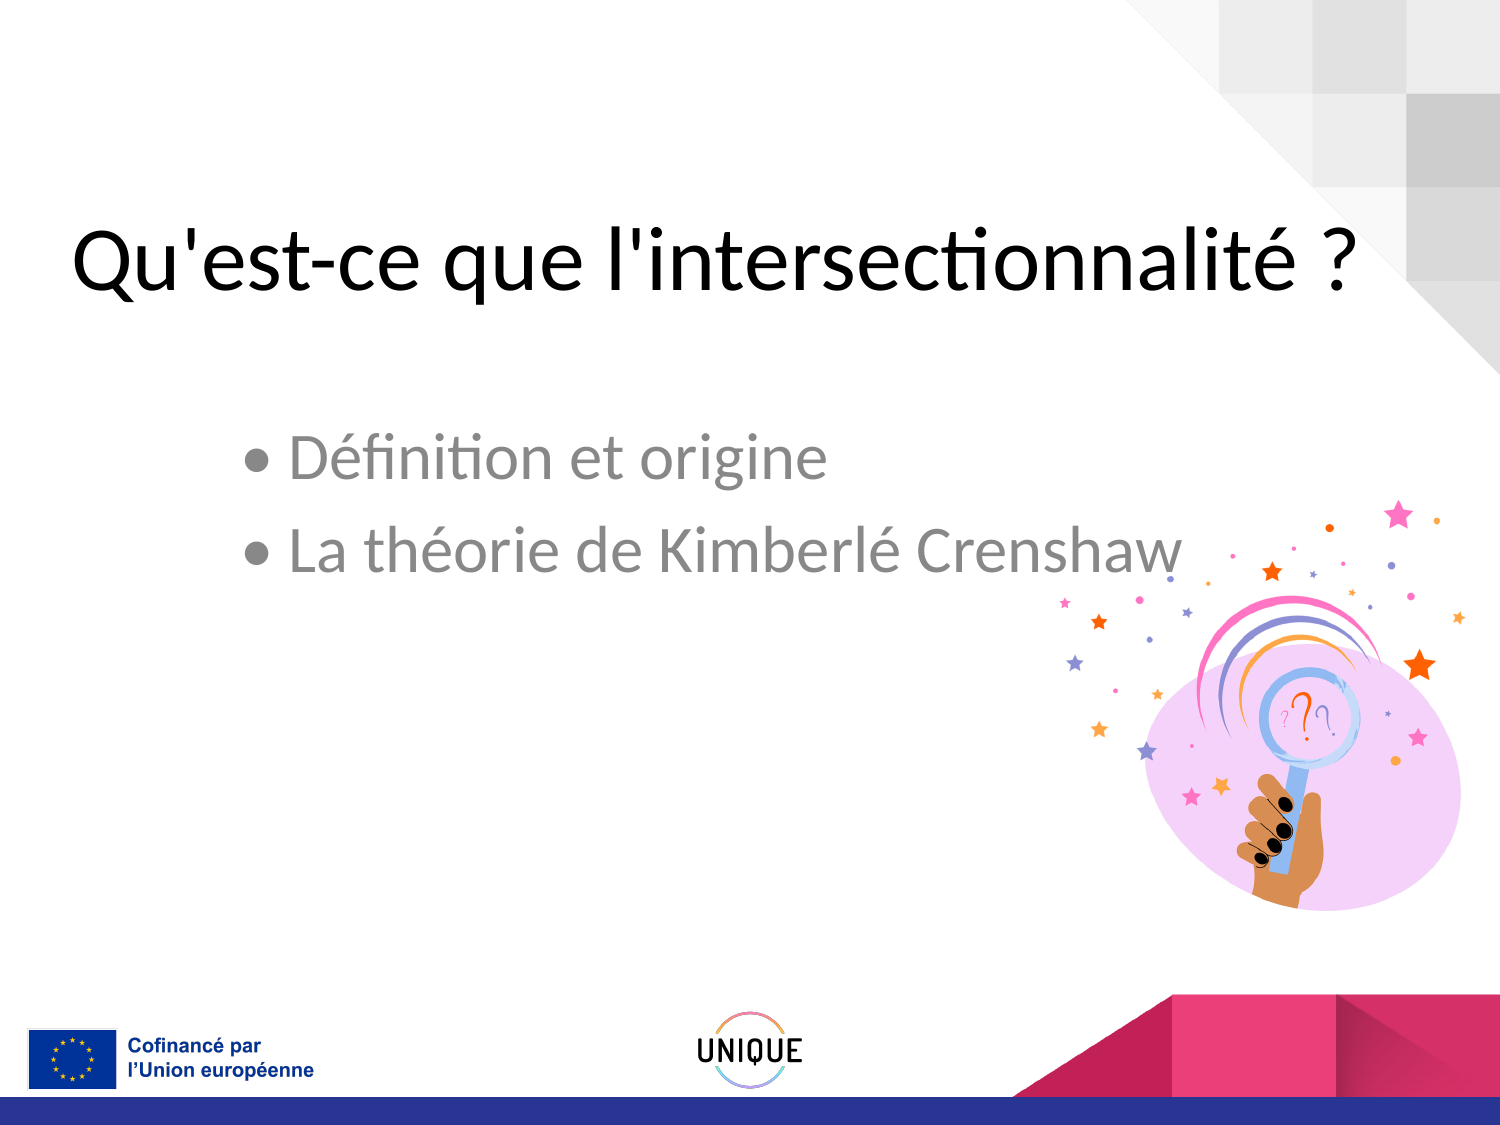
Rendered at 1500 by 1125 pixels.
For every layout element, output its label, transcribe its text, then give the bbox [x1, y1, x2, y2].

picture [1039, 477, 1500, 979]
title Qu'est-ce que l'intersectionnalité ? [46, 132, 1388, 375]
picture [1125, 0, 1500, 375]
picture [0, 993, 1500, 1125]
subtitle • Définition et origine • La théorie de Kimberlé Crenshaw [225, 405, 1275, 693]
